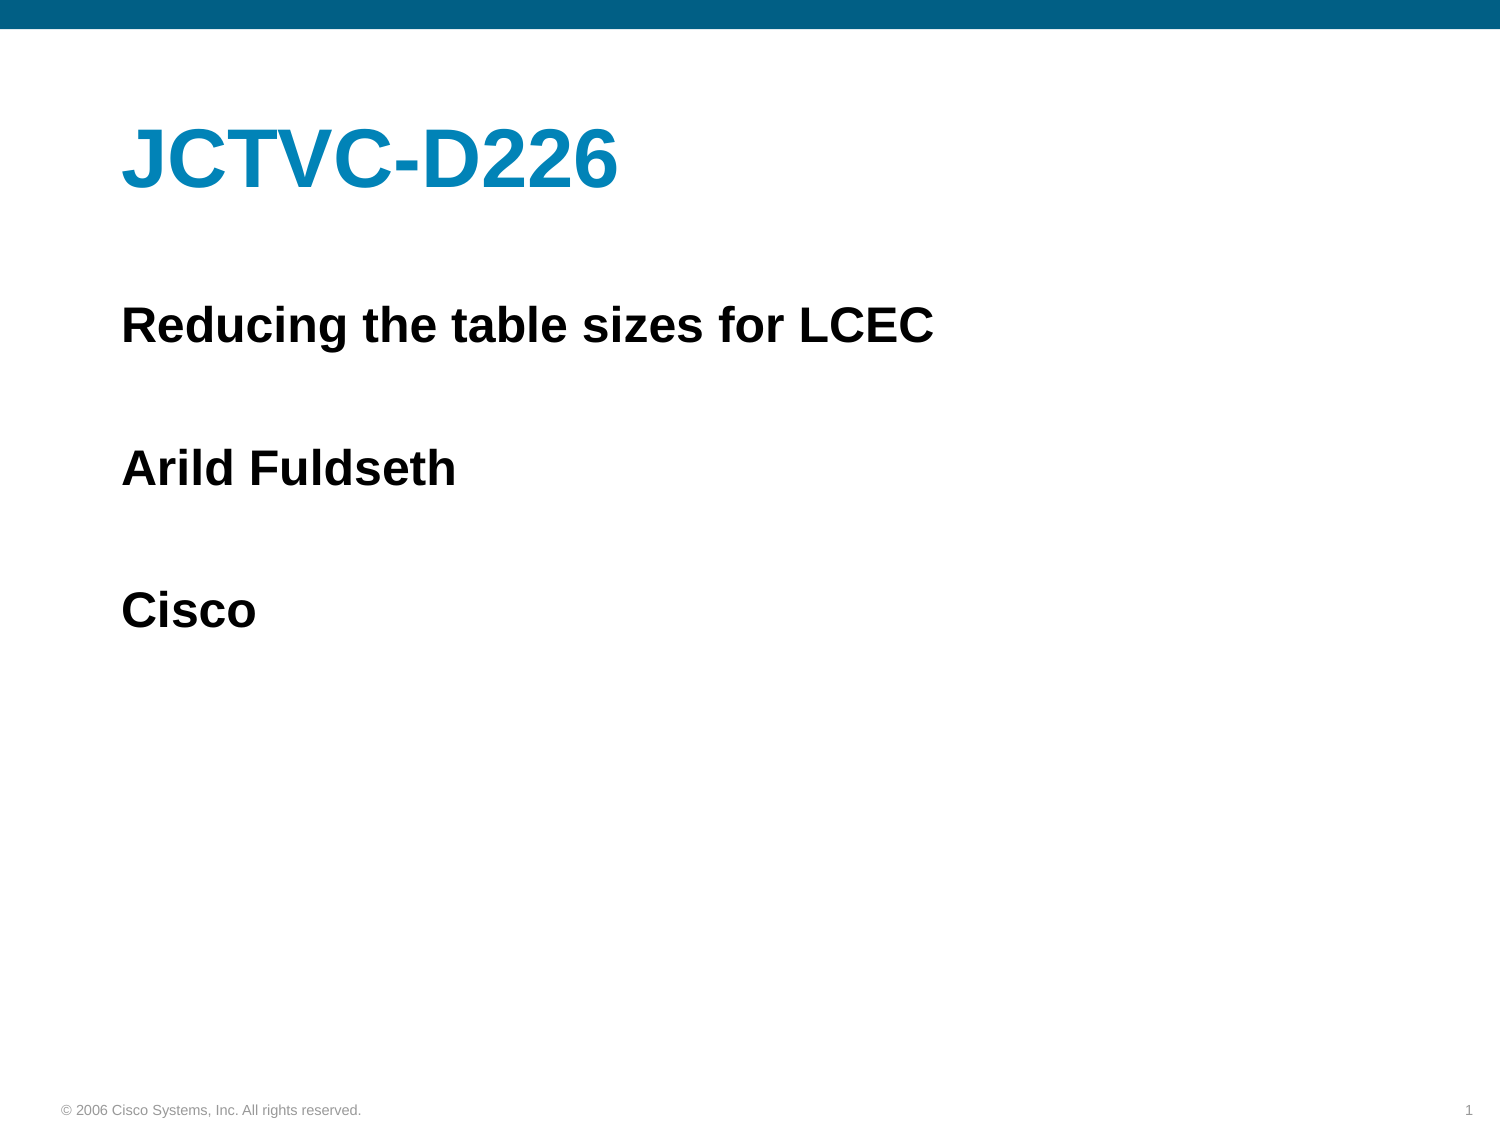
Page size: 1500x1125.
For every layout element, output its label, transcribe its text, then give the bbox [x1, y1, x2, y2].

list Reducing the table sizes for LCEC Arild Fuldseth Cisco [107, 291, 1411, 879]
title JCTVC-D226 [107, 74, 1444, 213]
